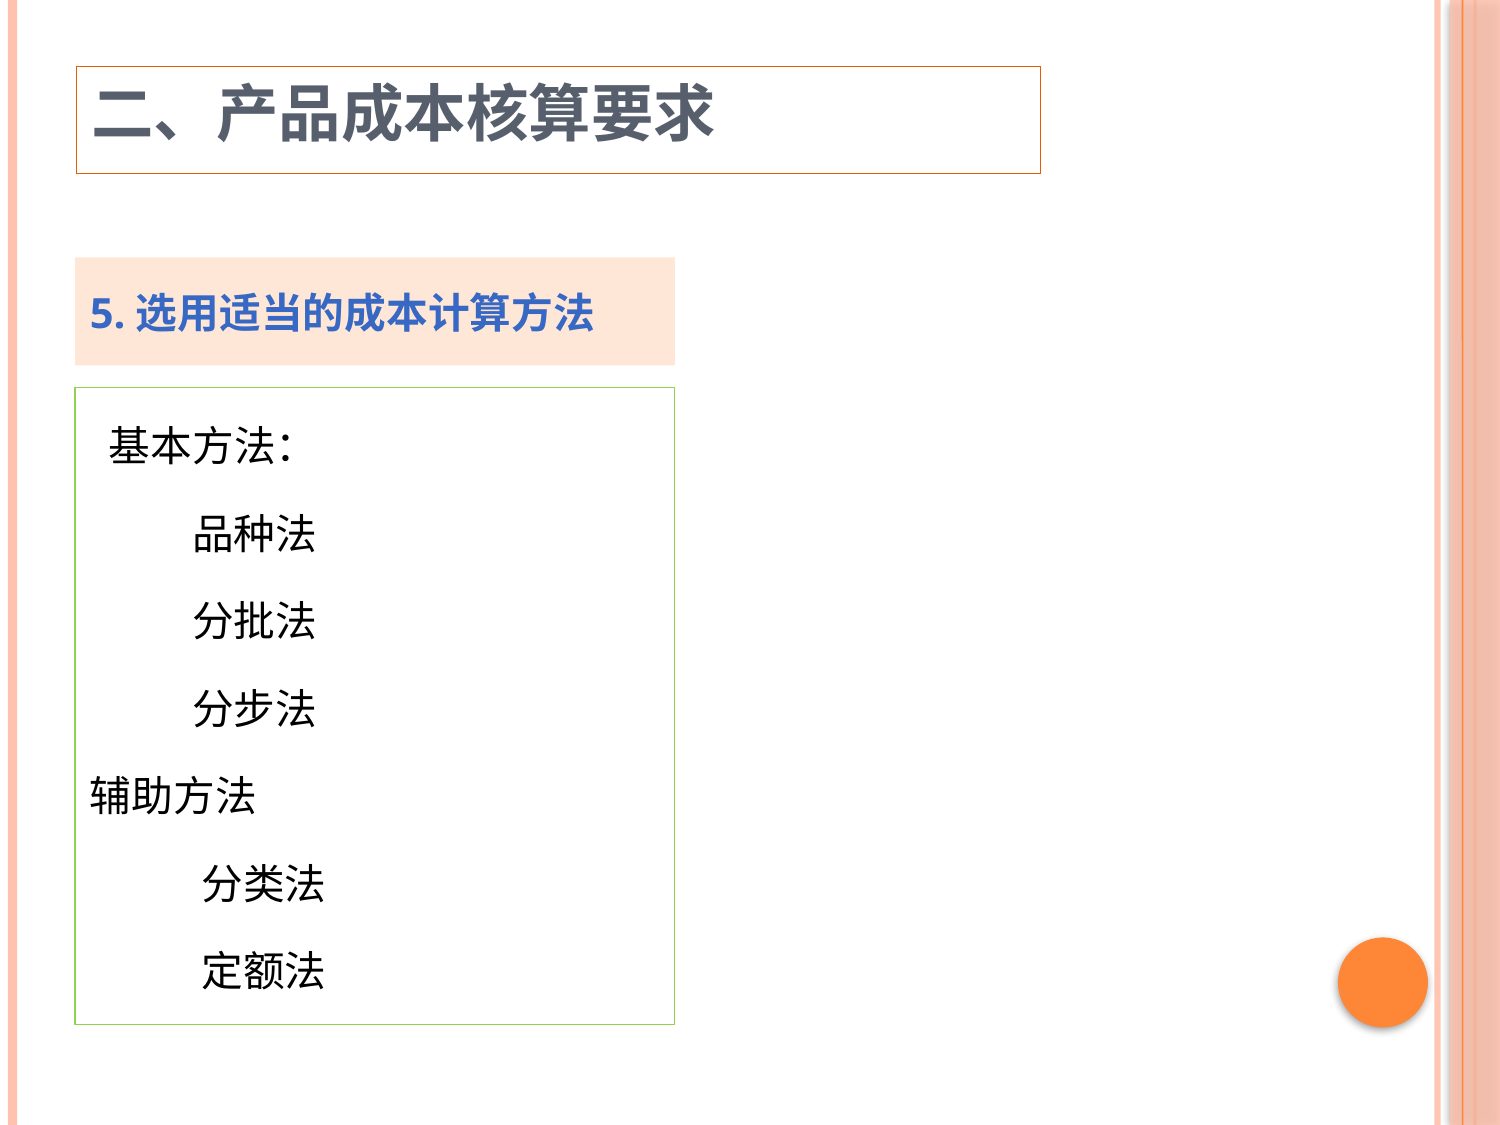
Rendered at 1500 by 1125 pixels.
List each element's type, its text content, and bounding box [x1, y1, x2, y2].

list 基本方法： 品种法 分批法 分步法 辅助方法 分类法 定额法 [75, 387, 675, 1025]
list 5.选用适当的成本计算方法 [75, 257, 675, 366]
text_box 二、产品成本核算要求 [76, 66, 1041, 174]
